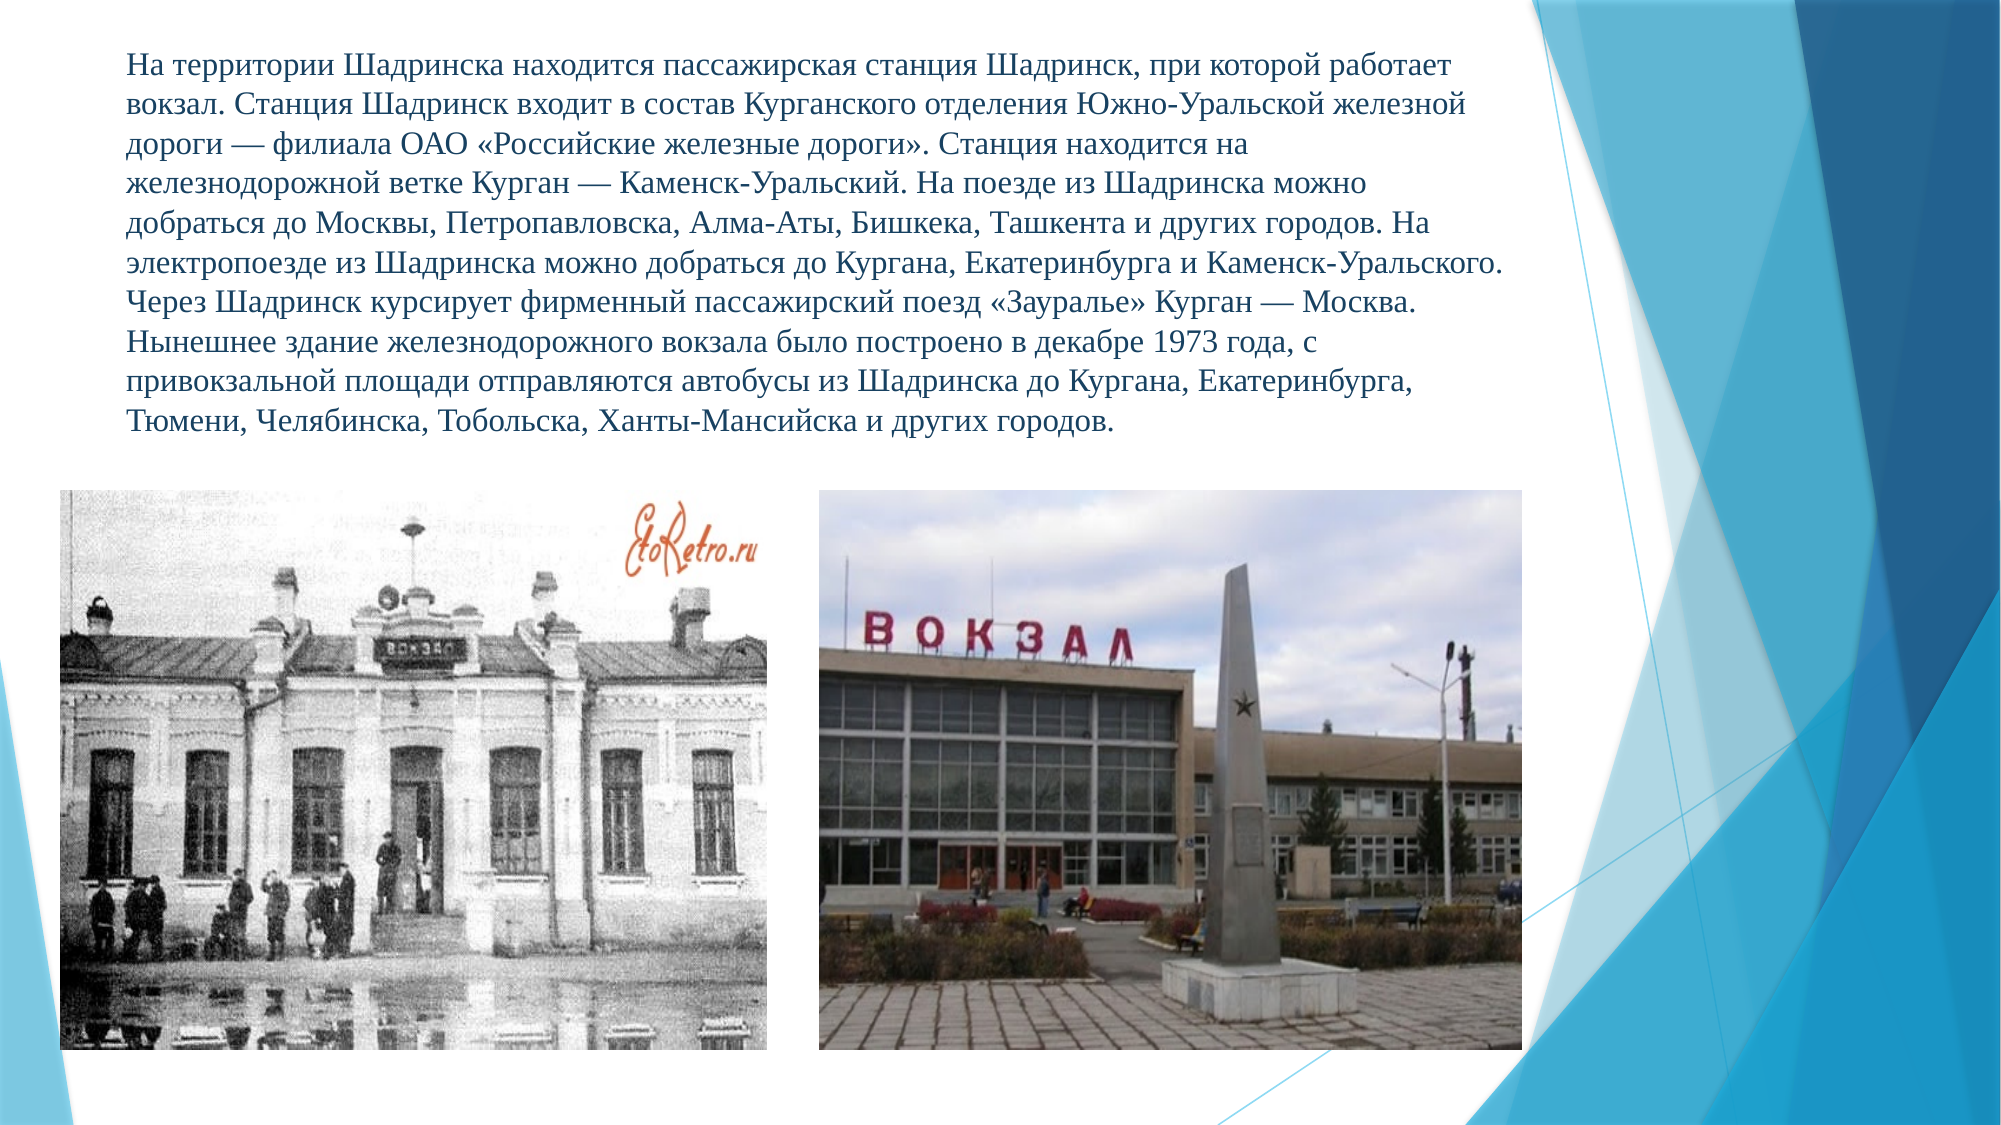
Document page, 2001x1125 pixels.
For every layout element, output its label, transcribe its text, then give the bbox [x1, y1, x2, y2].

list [819, 489, 1522, 1051]
title На территории Шадринска находится пассажирская станция Шадринск, при которой работает вокзал. Станция Шадринск входит в состав Курганского отделения Южно-Уральской железной дороги — филиала ОАО «Российские железные дороги». Станция находится на железнодорожной ветке Курган — Каменск-Уральский. На поезде из Шадринска можно добраться до Москвы, Петропавловска, Алма-Аты, Бишкека, Ташкента и других городов. На электропоезде из Шадринска можно добраться до Кургана, Екатеринбурга и Каменск-Уральского. Через Шадринск курсирует фирменный пассажирский поезд «Зауралье» Курган — Москва. Нынешнее здание железнодорожного вокзала было построено в декабре 1973 года, с привокзальной площади отправляются автобусы из Шадринска до Кургана, Екатеринбурга, Тюмени, Челябинска, Тобольска, Ханты-Мансийска и других городов. [111, 0, 1522, 491]
picture [59, 489, 768, 1051]
